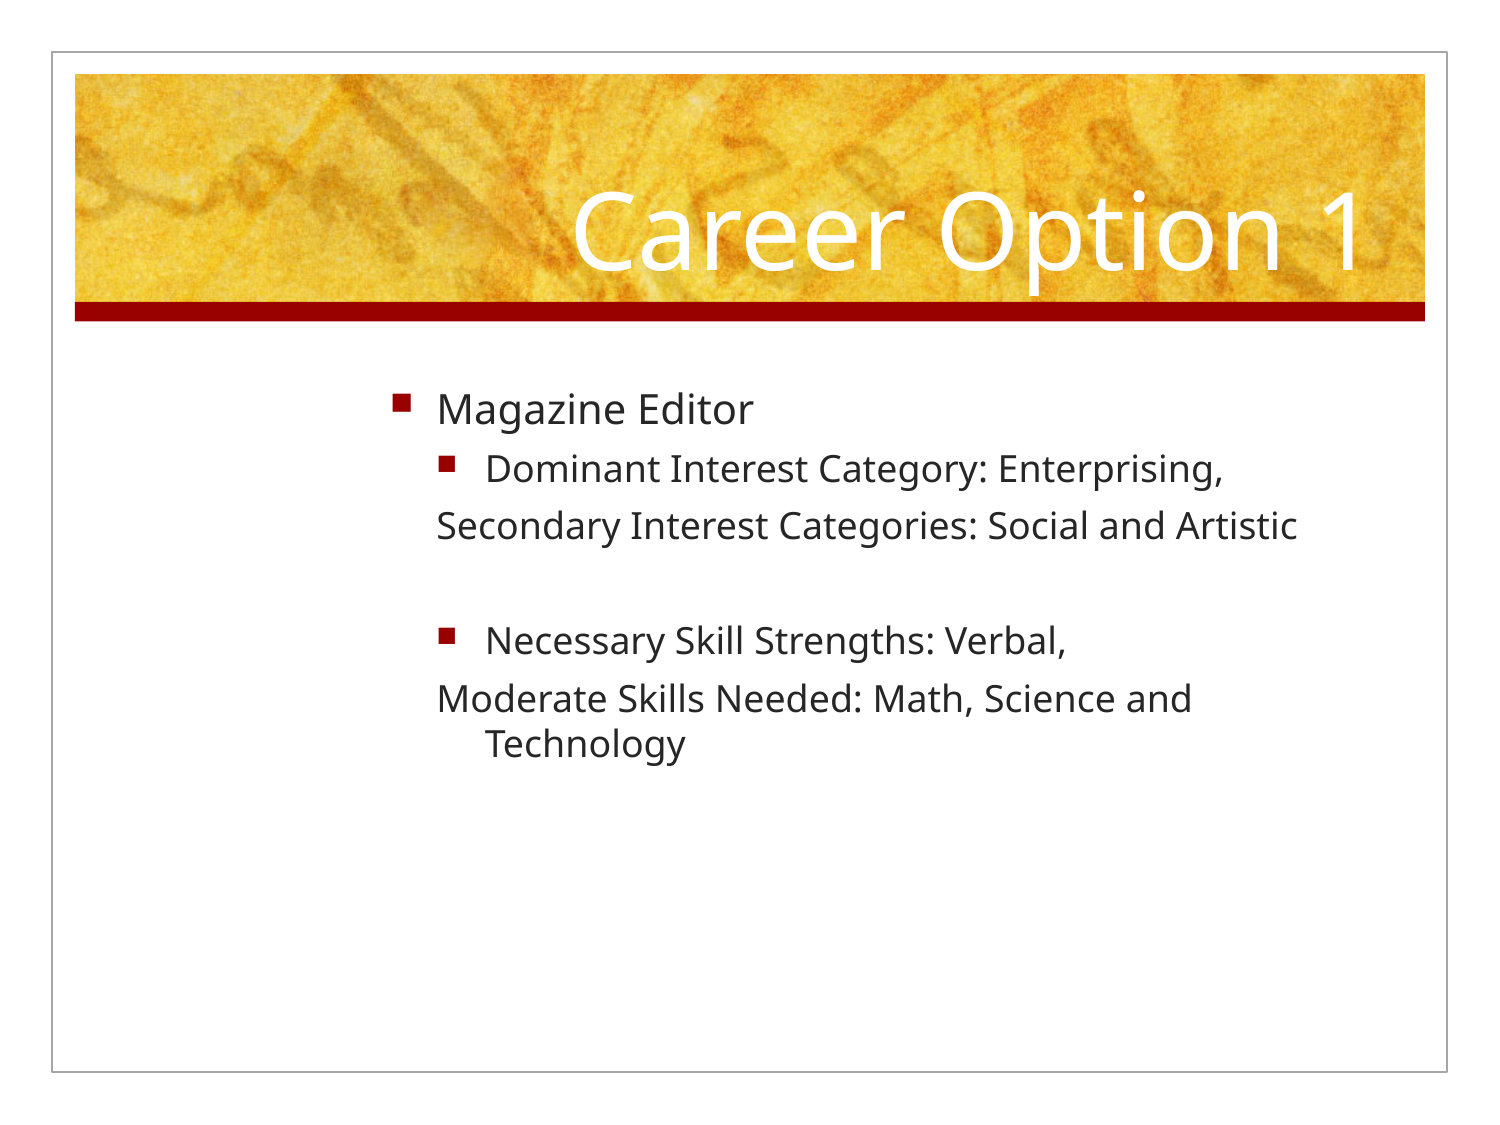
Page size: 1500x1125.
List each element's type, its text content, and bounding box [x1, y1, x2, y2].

picture [75, 74, 1425, 301]
title Career Option 1 [108, 74, 1392, 292]
list Magazine Editor Dominant Interest Category: Enterprising, Secondary Interest Categories: Social and Artistic Necessary Skill Strengths: Verbal, Moderate Skills Needed: Math, Science and Technology [375, 375, 1392, 1005]
